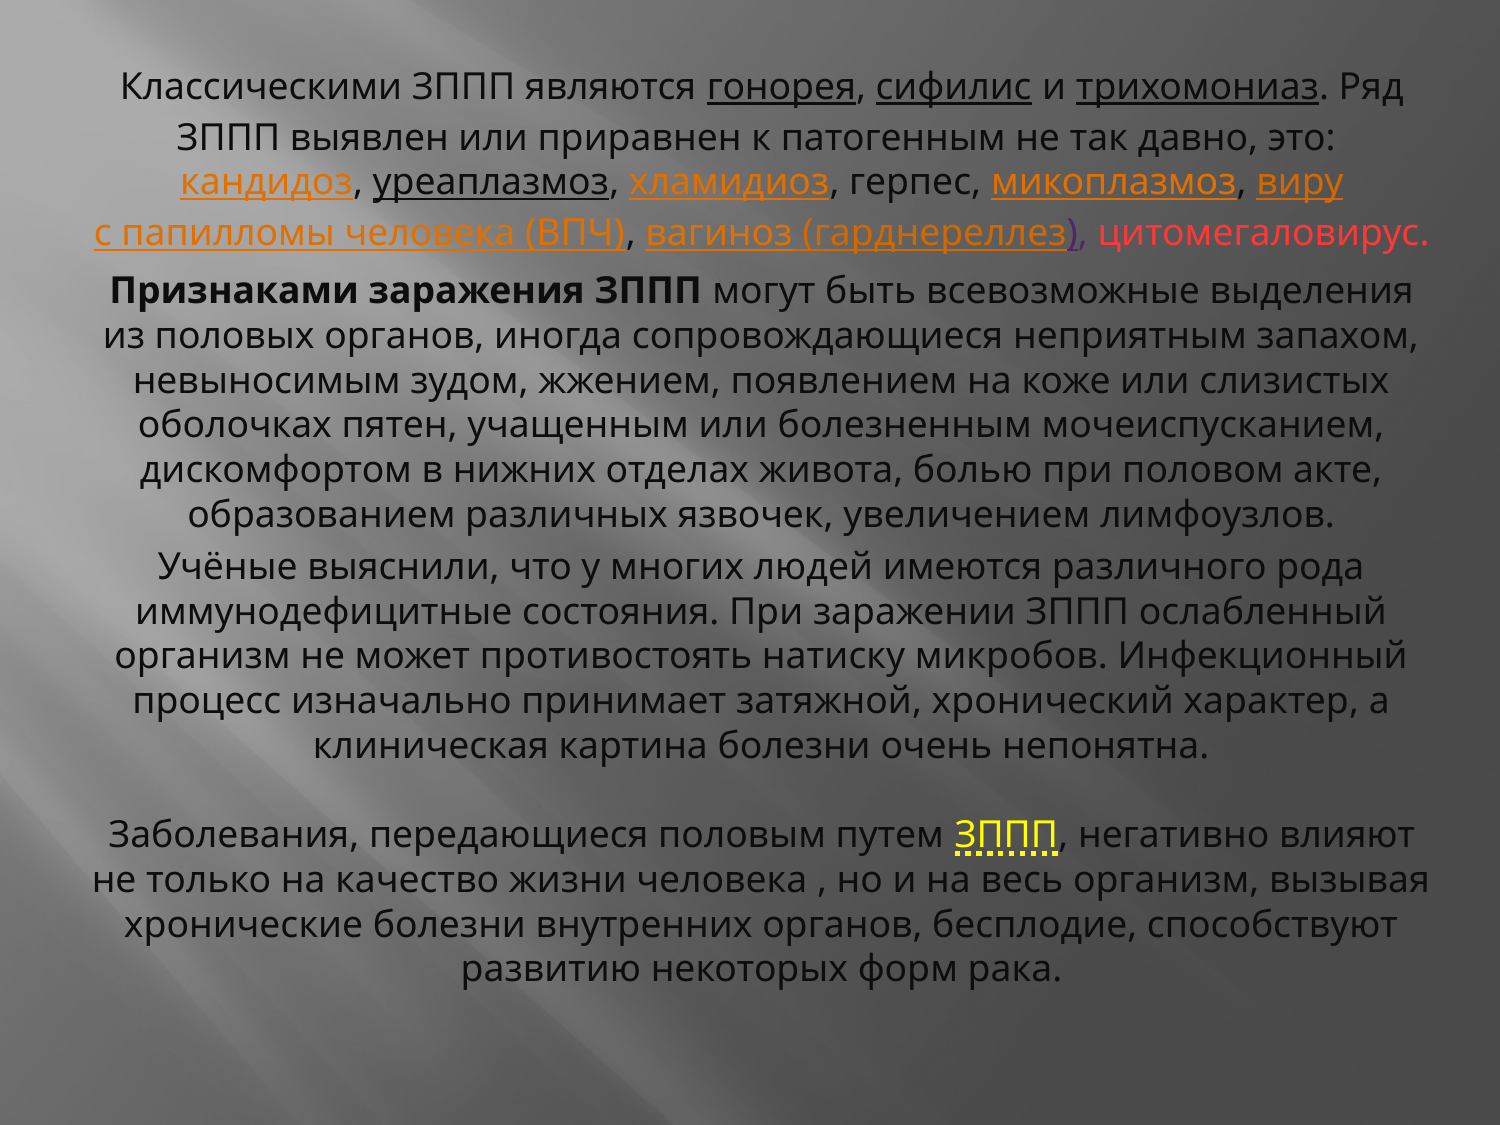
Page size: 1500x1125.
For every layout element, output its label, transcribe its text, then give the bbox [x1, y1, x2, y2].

subtitle Классическими ЗППП являются гонорея, сифилис и трихомониаз. Ряд ЗППП выявлен или приравнен к патогенным не так давно, это: кандидоз, уреаплазмоз, хламидиоз, герпес, микоплазмоз, вирус папилломы человека (ВПЧ), вагиноз (гарднереллез), цитомегаловирус. Признаками заражения ЗППП могут быть всевозможные выделения из половых органов, иногда сопровождающиеся неприятным запахом, невыносимым зудом, жжением, появлением на коже или слизистых оболочках пятен, учащенным или болезненным мочеиспусканием, дискомфортом в нижних отделах живота, болью при половом акте, образованием различных язвочек, увеличением лимфоузлов. Учёные выяснили, что у многих людей имеются различного рода иммунодефицитные состояния. При заражении ЗППП ослабленный организм не может противостоять натиску микробов. Инфекционный процесс изначально принимает затяжной, хронический характер, а клиническая картина болезни очень непонятна. Заболевания, передающиеся половым путем ЗППП, негативно влияют не только на качество жизни человека , но и на весь организм, вызывая хронические болезни внутренних органов, бесплодие, способствуют развитию некоторых форм рака. [76, 54, 1448, 1048]
